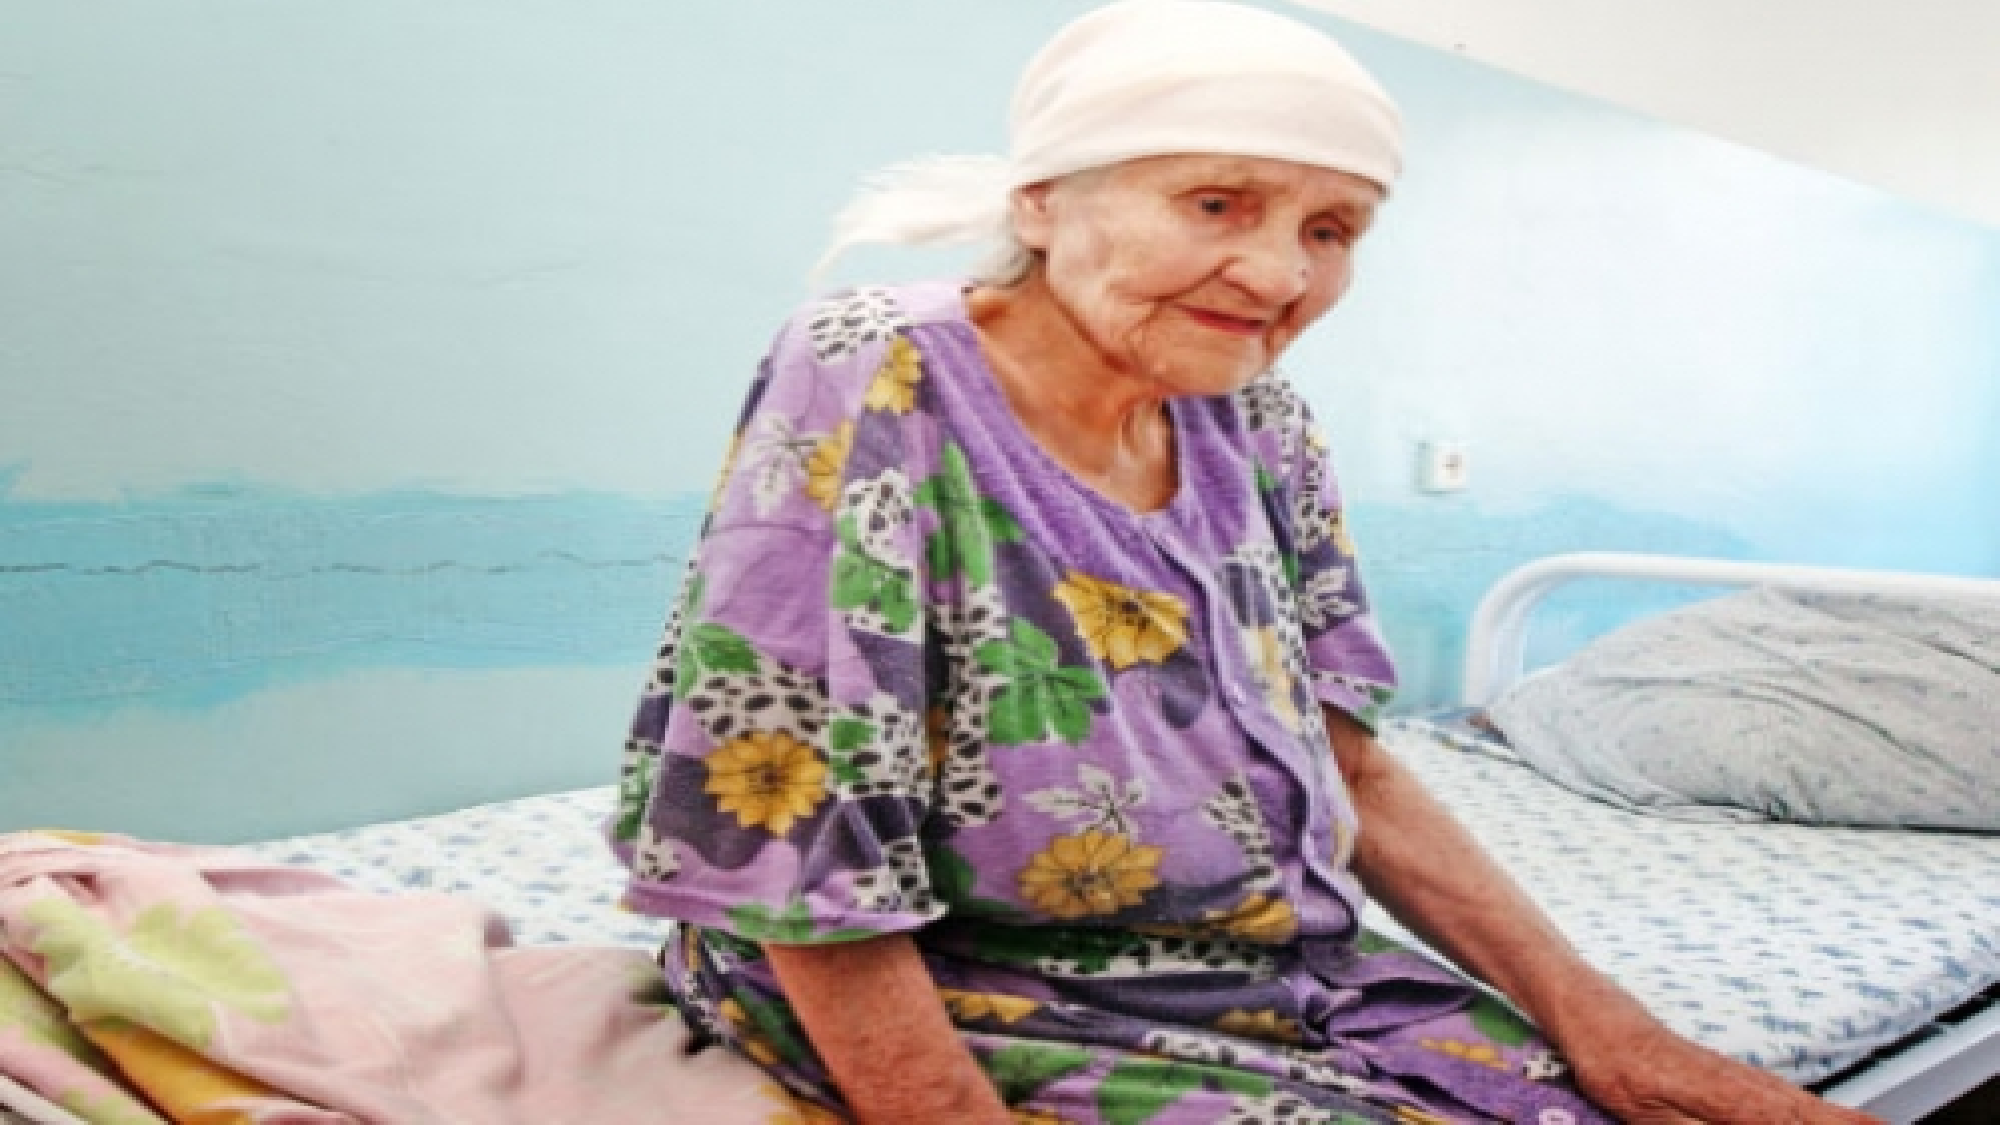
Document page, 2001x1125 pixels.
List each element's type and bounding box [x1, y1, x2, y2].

list [0, 0, 2000, 1125]
